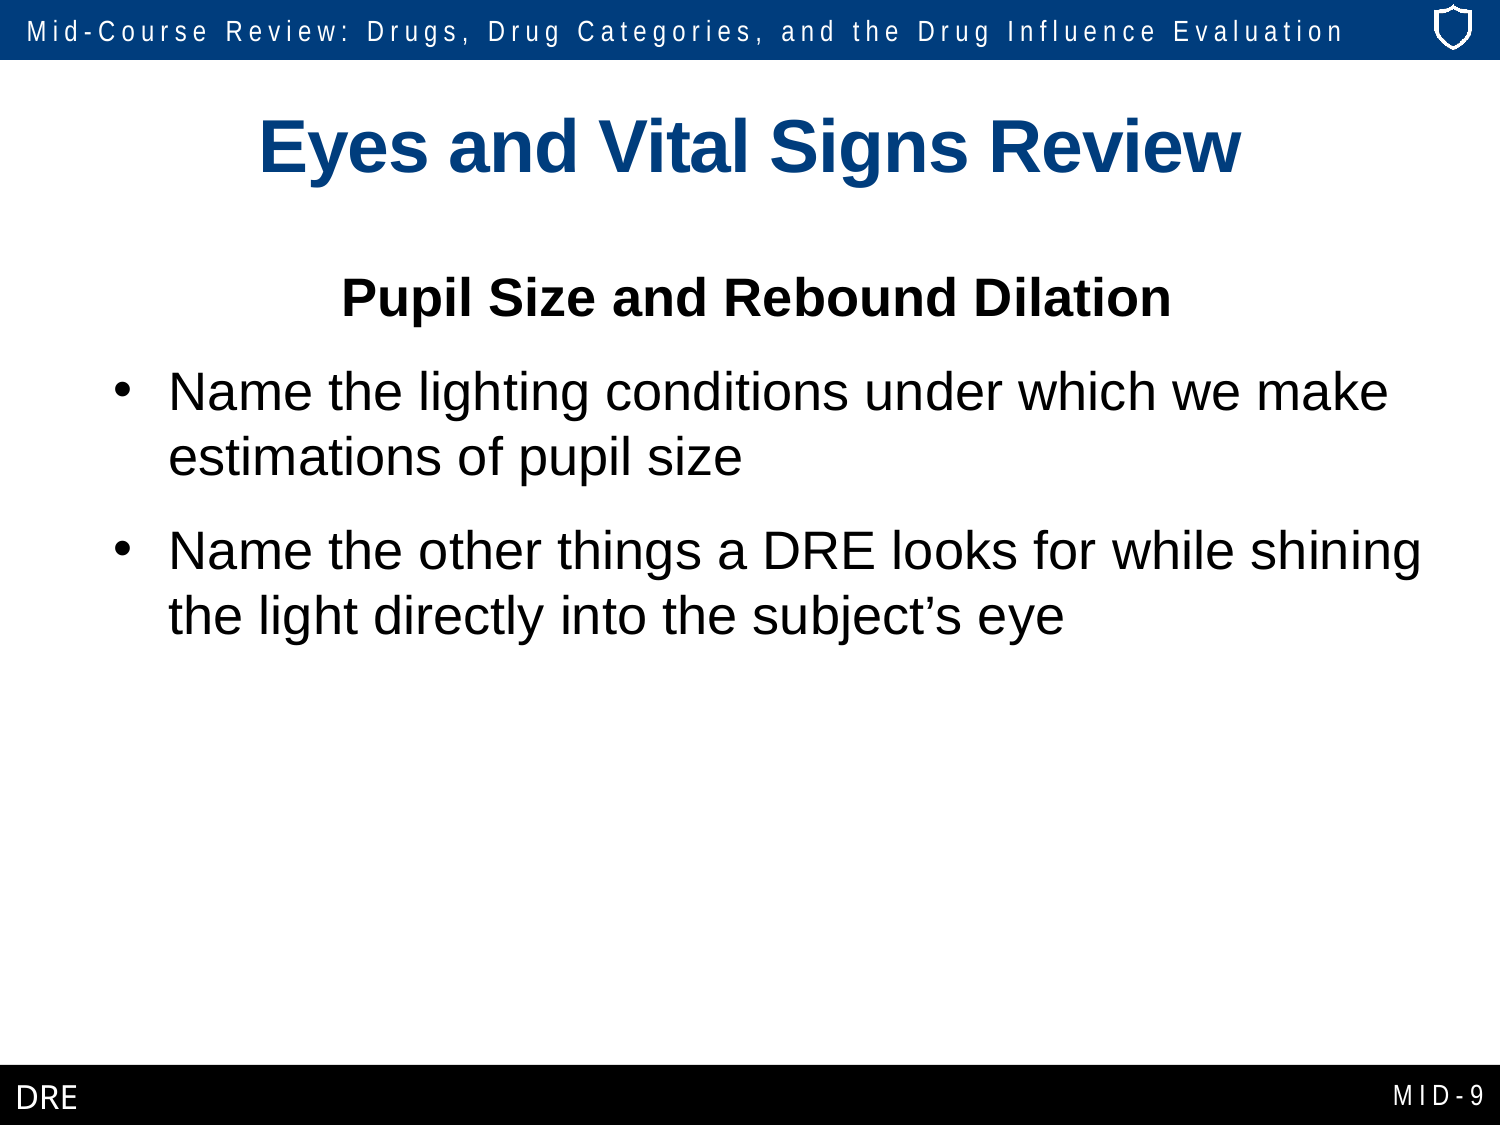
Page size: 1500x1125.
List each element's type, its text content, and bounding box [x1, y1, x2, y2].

slide_number MID-9 [1218, 1063, 1499, 1124]
title Eyes and Vital Signs Review [75, 75, 1425, 225]
picture [1434, 4, 1472, 50]
list Pupil Size and Rebound Dilation Name the lighting conditions under which we make estimations of pupil size Name the other things a DRE looks for while shining the light directly into the subject’s eye [75, 254, 1425, 1005]
